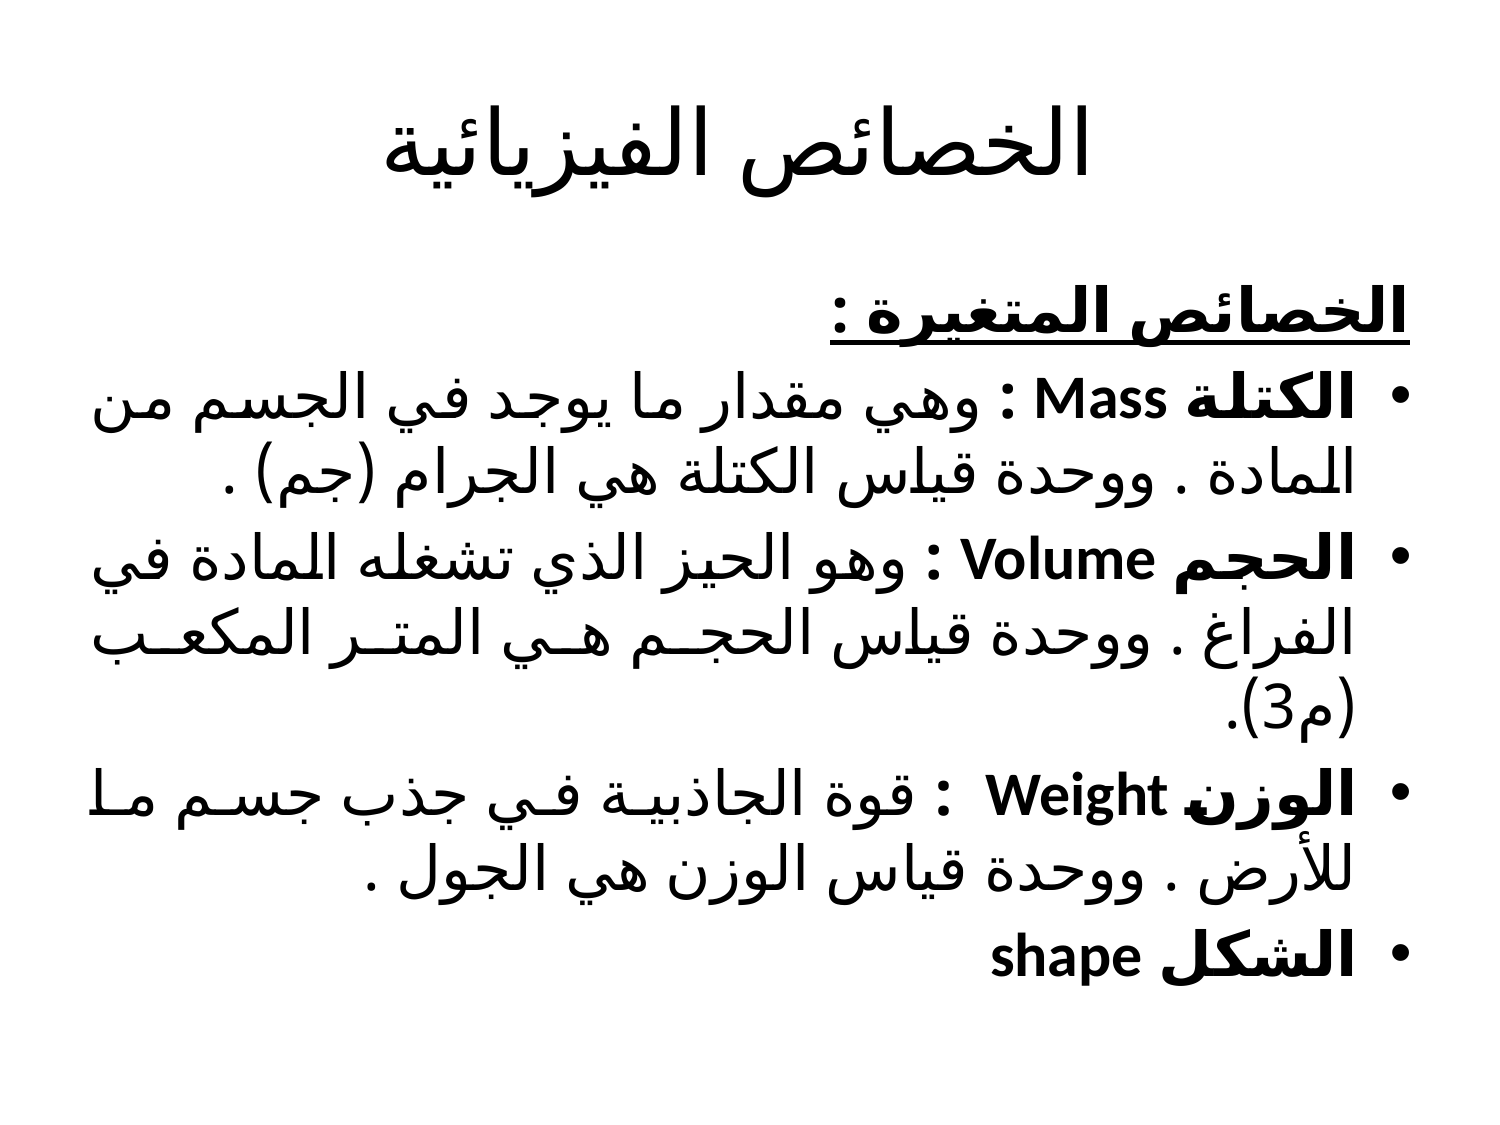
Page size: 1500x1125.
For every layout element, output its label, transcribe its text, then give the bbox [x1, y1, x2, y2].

title الخصائص الفيزيائية [75, 45, 1425, 233]
list الخصائص المتغيرة : الكتلة Mass : وهي مقدار ما يوجد في الجسم من المادة . ووحدة قياس الكتلة هي الجرام (جم) . الحجم Volume : وهو الحيز الذي تشغله المادة في الفراغ . ووحدة قياس الحجم هي المتر المكعب (م3). الوزن Weight : قوة الجاذبية في جذب جسم ما للأرض . ووحدة قياس الوزن هي الجول . الشكل shape [75, 262, 1425, 1005]
